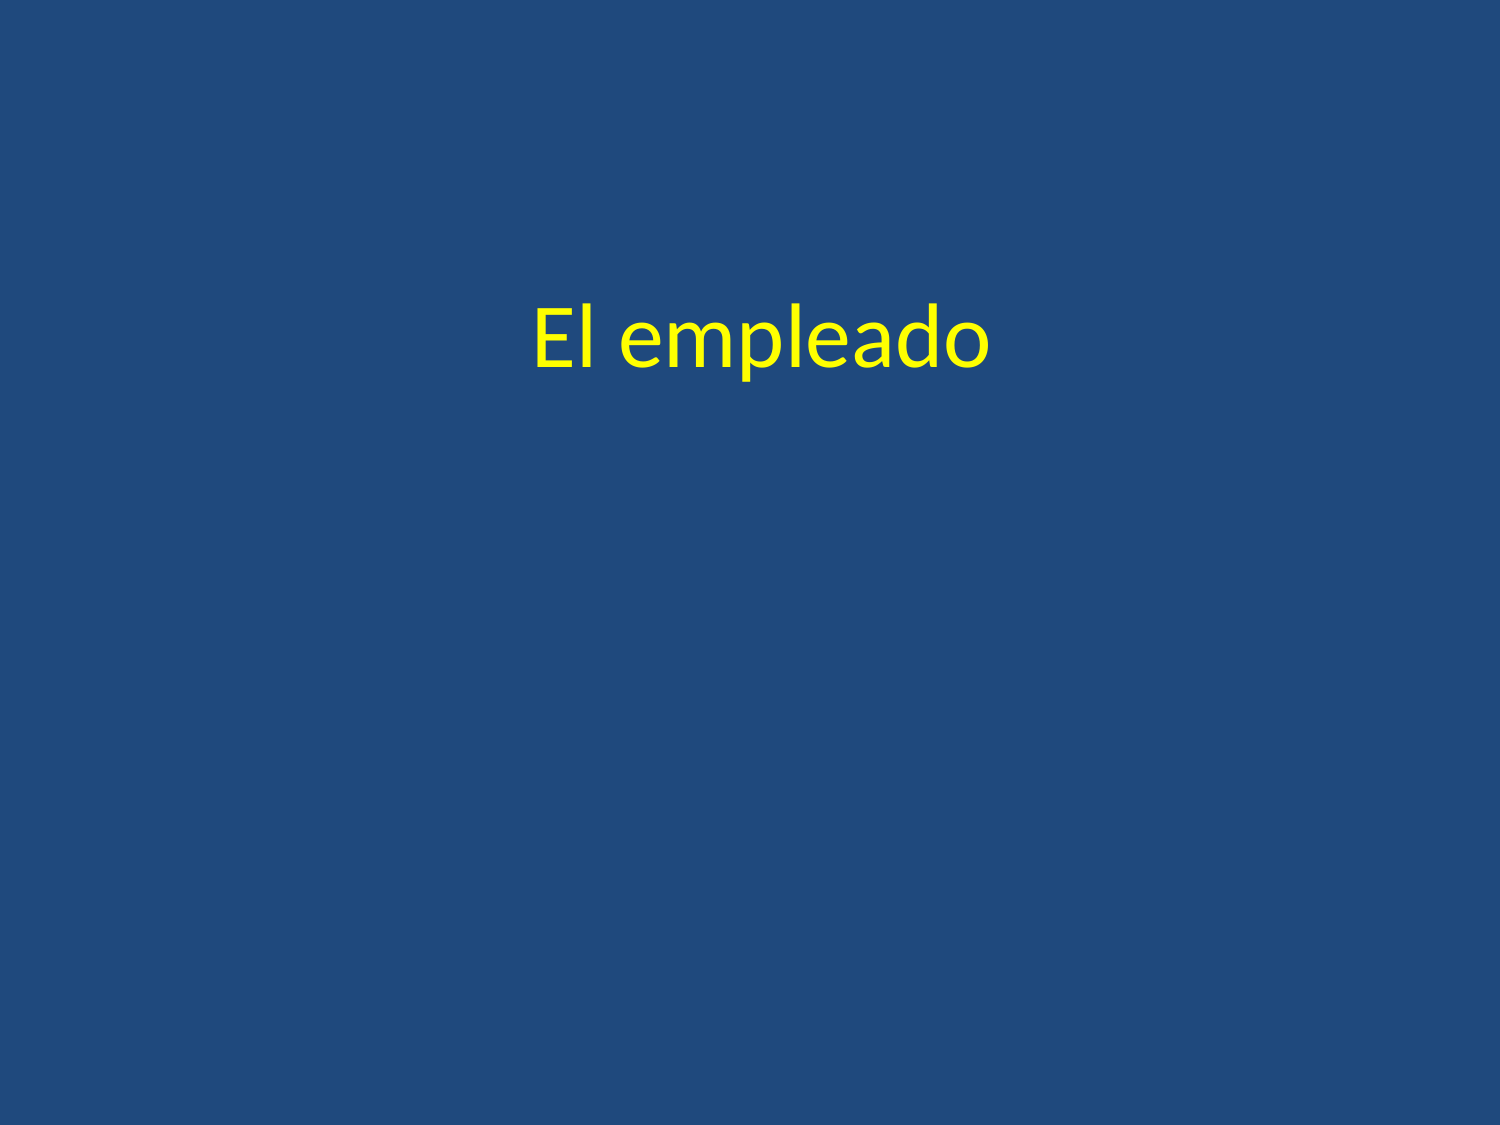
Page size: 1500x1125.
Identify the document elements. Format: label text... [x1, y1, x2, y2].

title El empleado [87, 237, 1438, 425]
